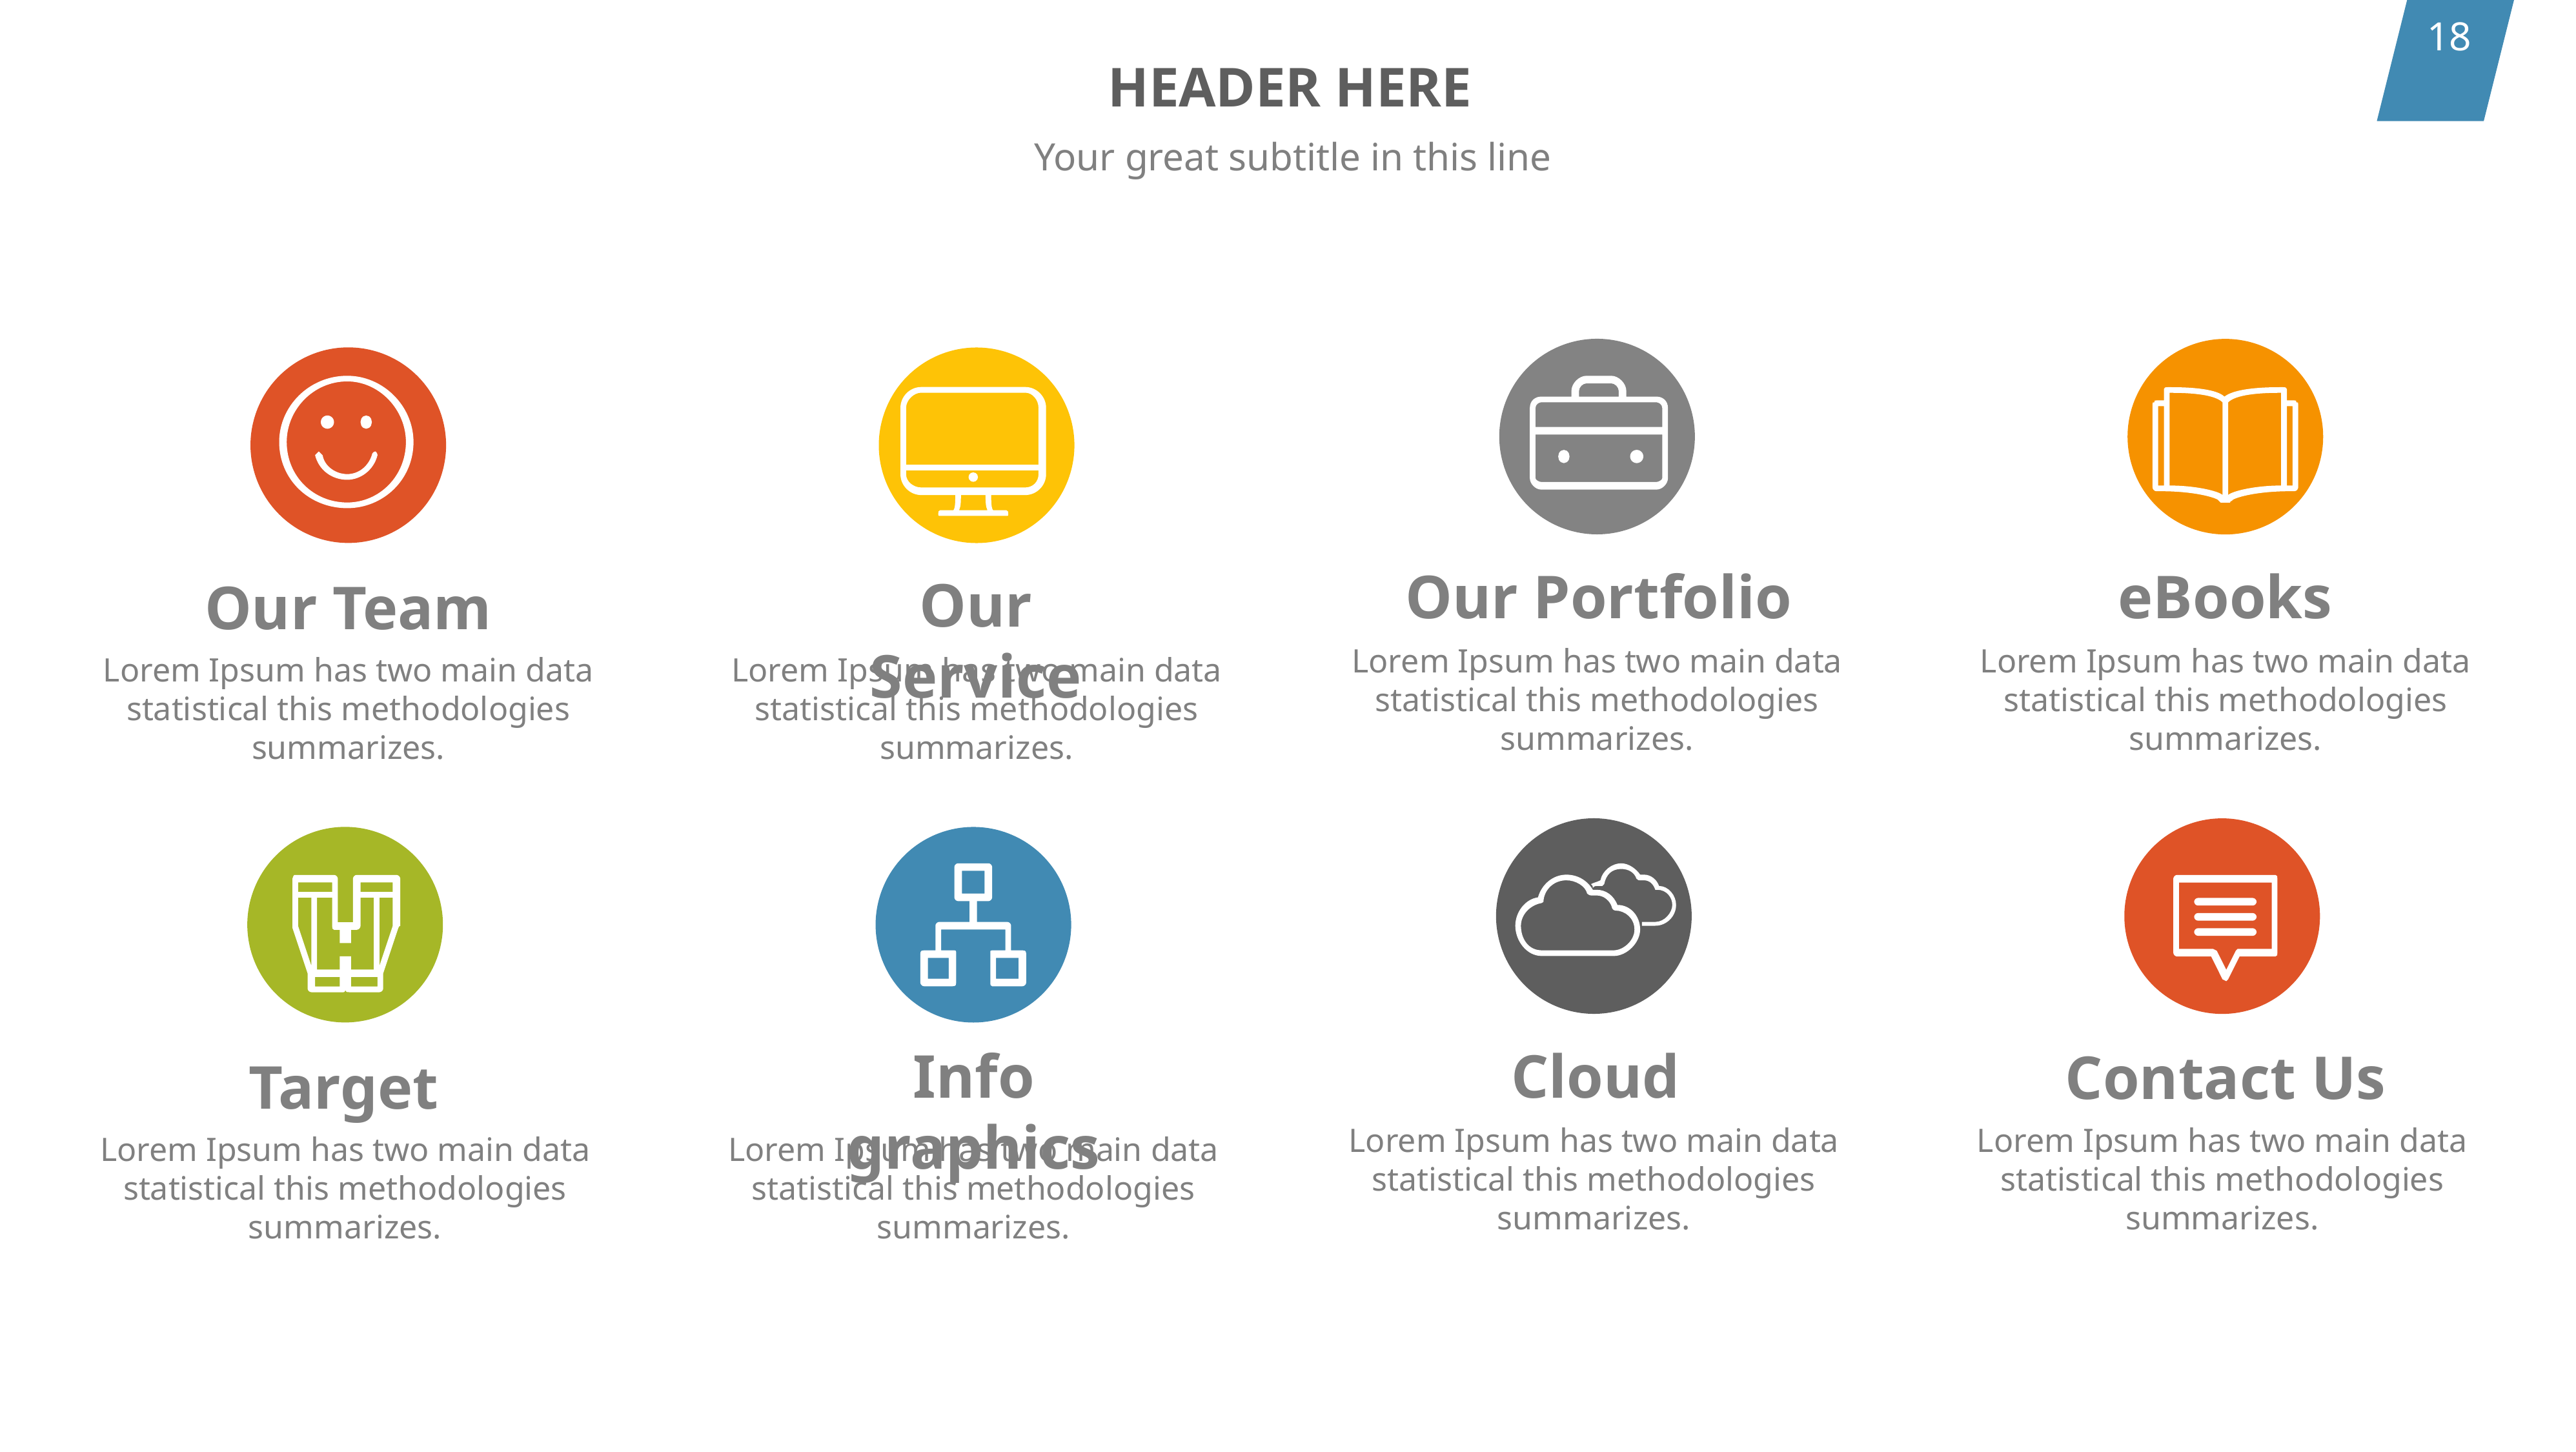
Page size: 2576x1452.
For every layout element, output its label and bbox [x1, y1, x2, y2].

text_box [1942, 339, 2510, 771]
text_box [832, 48, 1748, 191]
text_box [64, 347, 633, 779]
text_box [693, 347, 1261, 779]
text_box [61, 827, 629, 1258]
text_box [1938, 818, 2506, 1249]
text_box [1310, 818, 1878, 1249]
text_box [689, 827, 1257, 1258]
text_box [1313, 338, 1881, 770]
